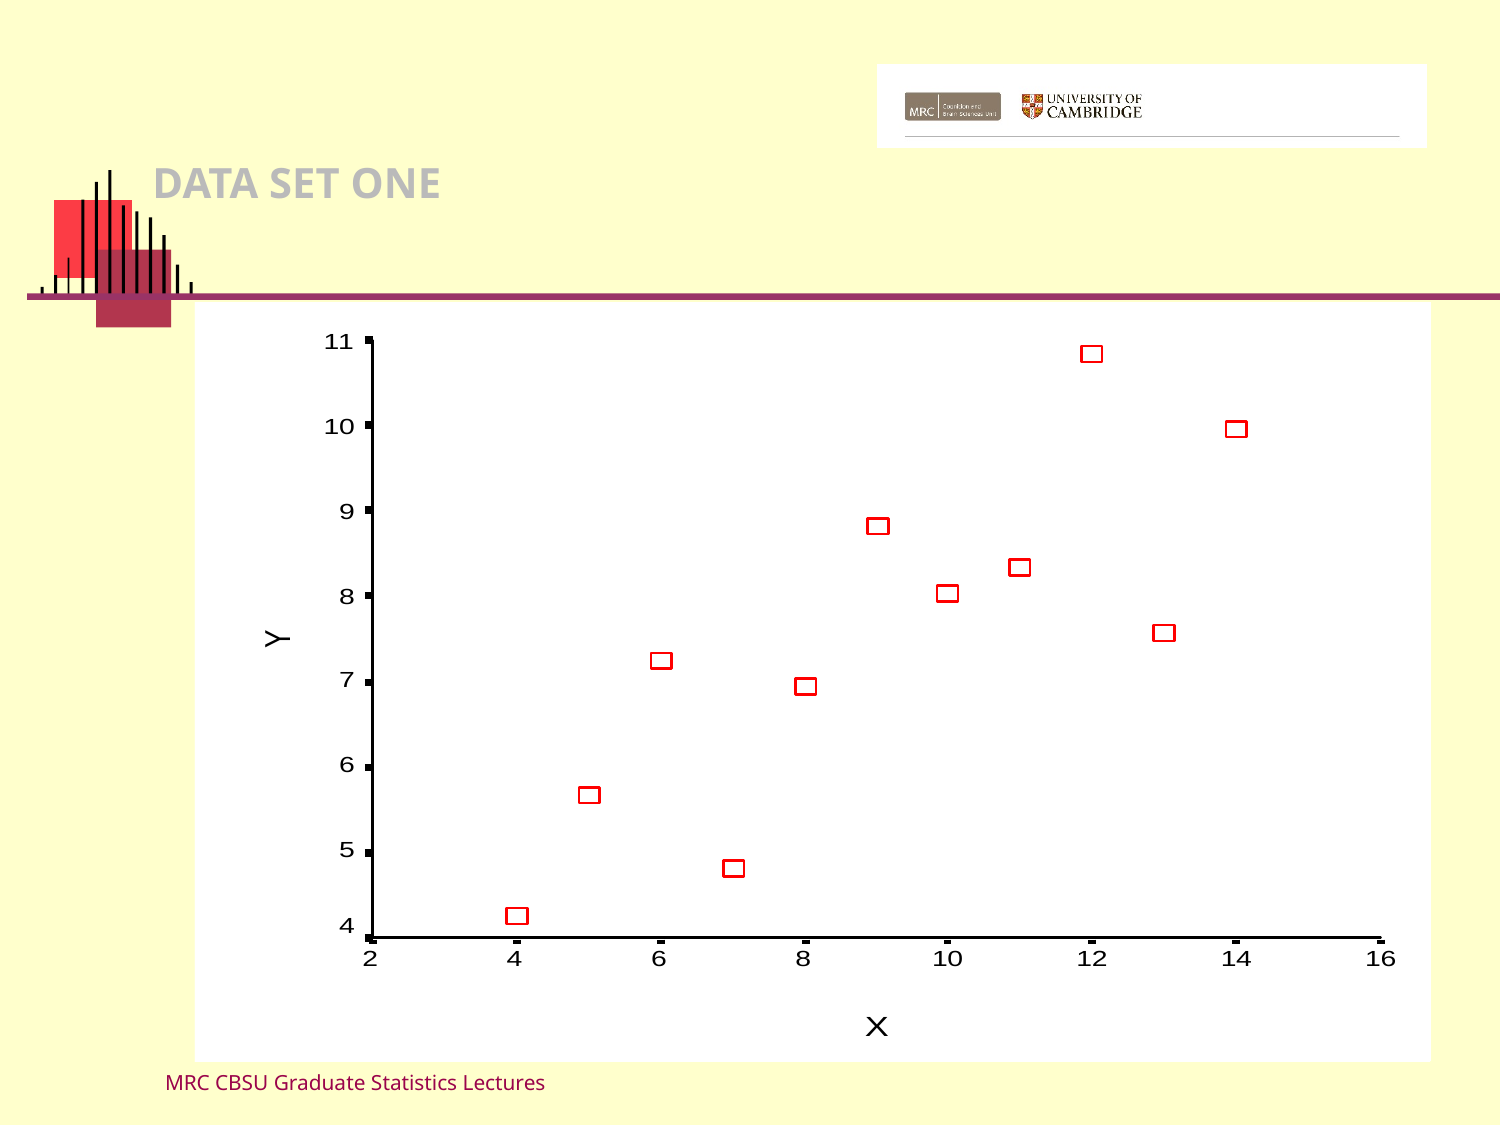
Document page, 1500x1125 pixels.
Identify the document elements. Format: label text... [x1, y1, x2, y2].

picture [877, 64, 1427, 148]
title DATA SET ONE [137, 137, 988, 233]
footer MRC CBSU Graduate Statistics Lectures [149, 1062, 988, 1101]
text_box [194, 302, 1433, 1078]
